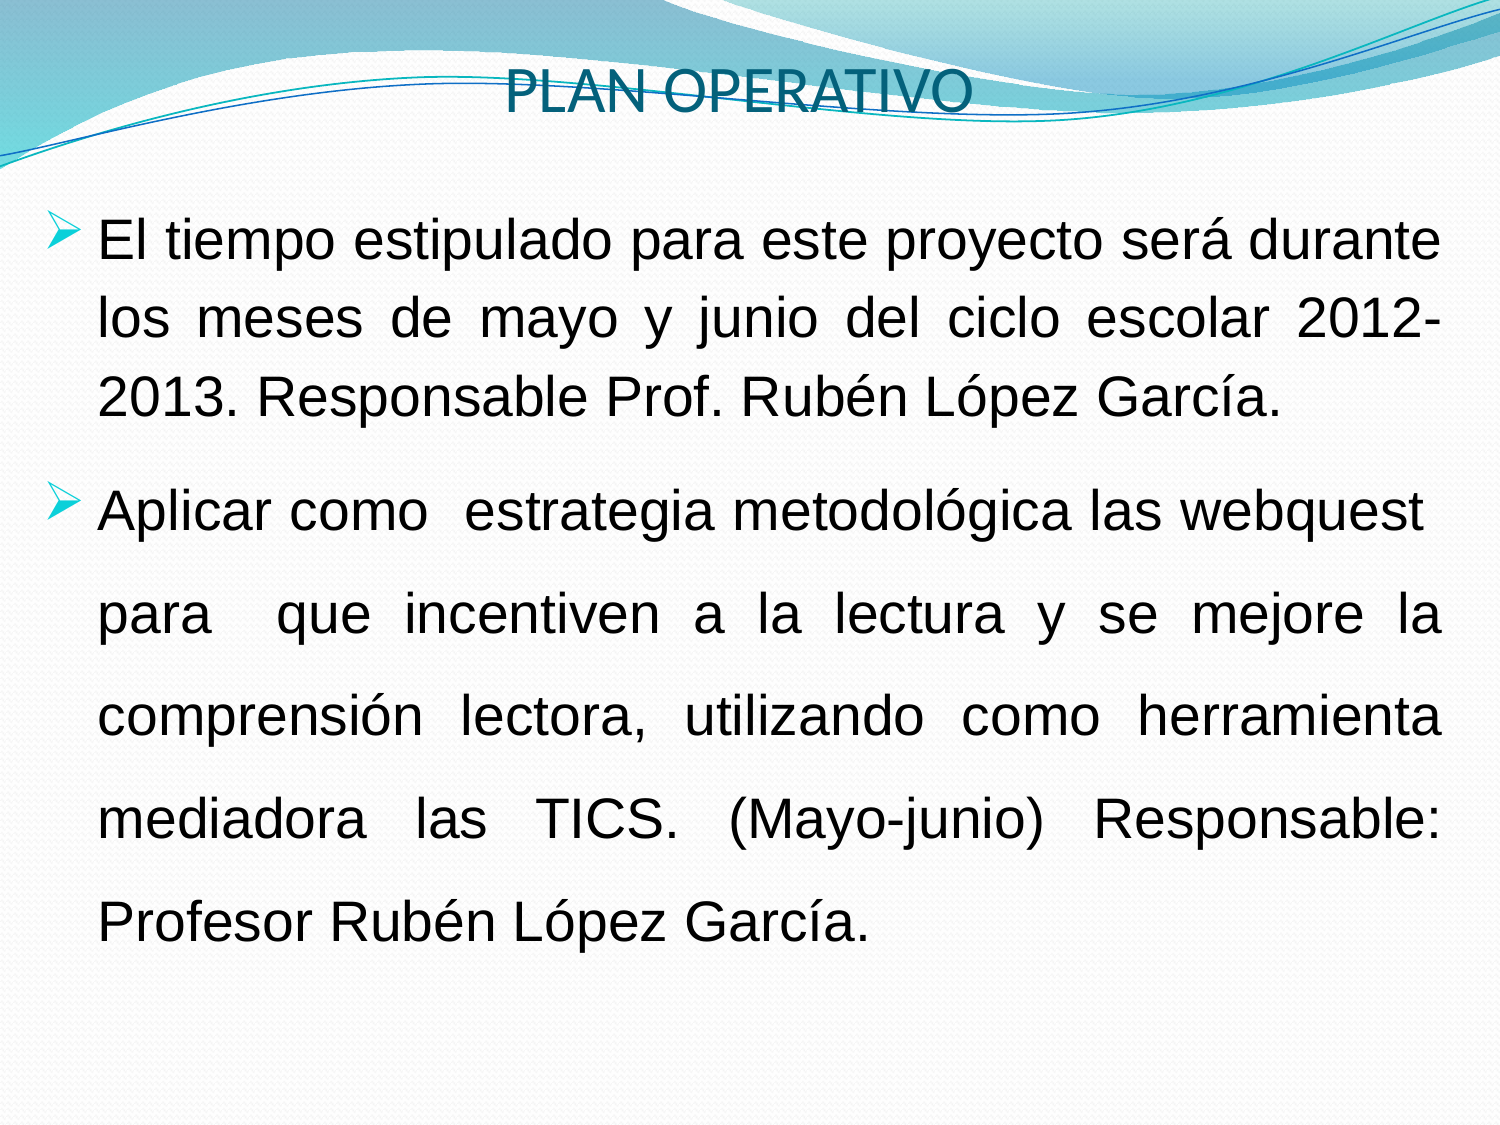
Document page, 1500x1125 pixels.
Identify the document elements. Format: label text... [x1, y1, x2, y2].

title PLAN OPERATIVO [64, 0, 1415, 126]
list El tiempo estipulado para este proyecto será durante los meses de mayo y junio del ciclo escolar 2012-2013. Responsable Prof. Rubén López García. Aplicar como estrategia metodológica las webquest para que incentiven a la lectura y se mejore la comprensión lectora, utilizando como herramienta mediadora las TICS. (Mayo-junio) Responsable: Profesor Rubén López García. [28, 184, 1458, 1038]
